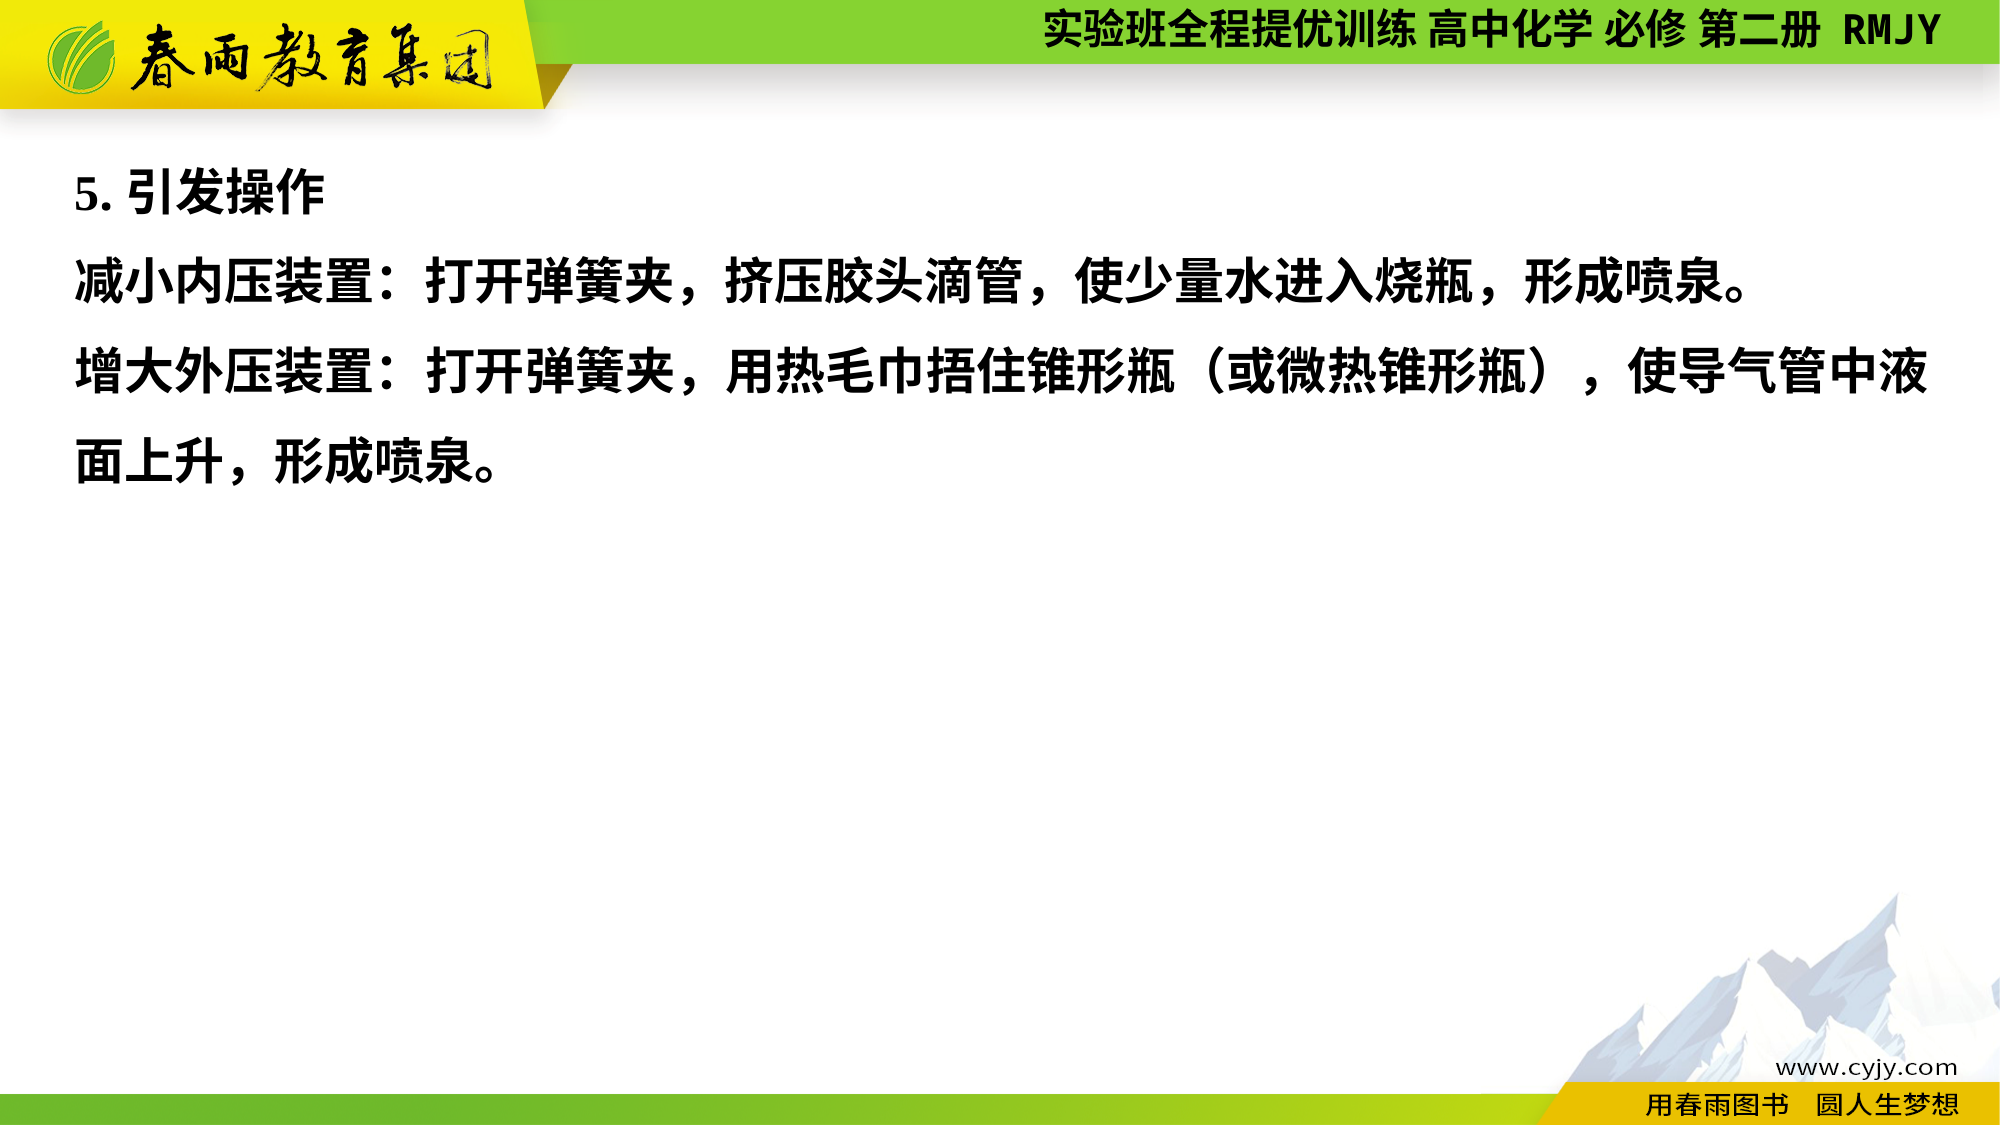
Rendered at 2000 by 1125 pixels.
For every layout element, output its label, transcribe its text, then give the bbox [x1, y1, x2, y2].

picture [0, 0, 2000, 1125]
list 5.引发操作 减小内压装置：打开弹簧夹，挤压胶头滴管，使少量水进入烧瓶，形成喷泉。 增大外压装置：打开弹簧夹，用热毛巾捂住锥形瓶（或微热锥形瓶），使导气管中液面上升，形成喷泉。 [59, 122, 1944, 490]
